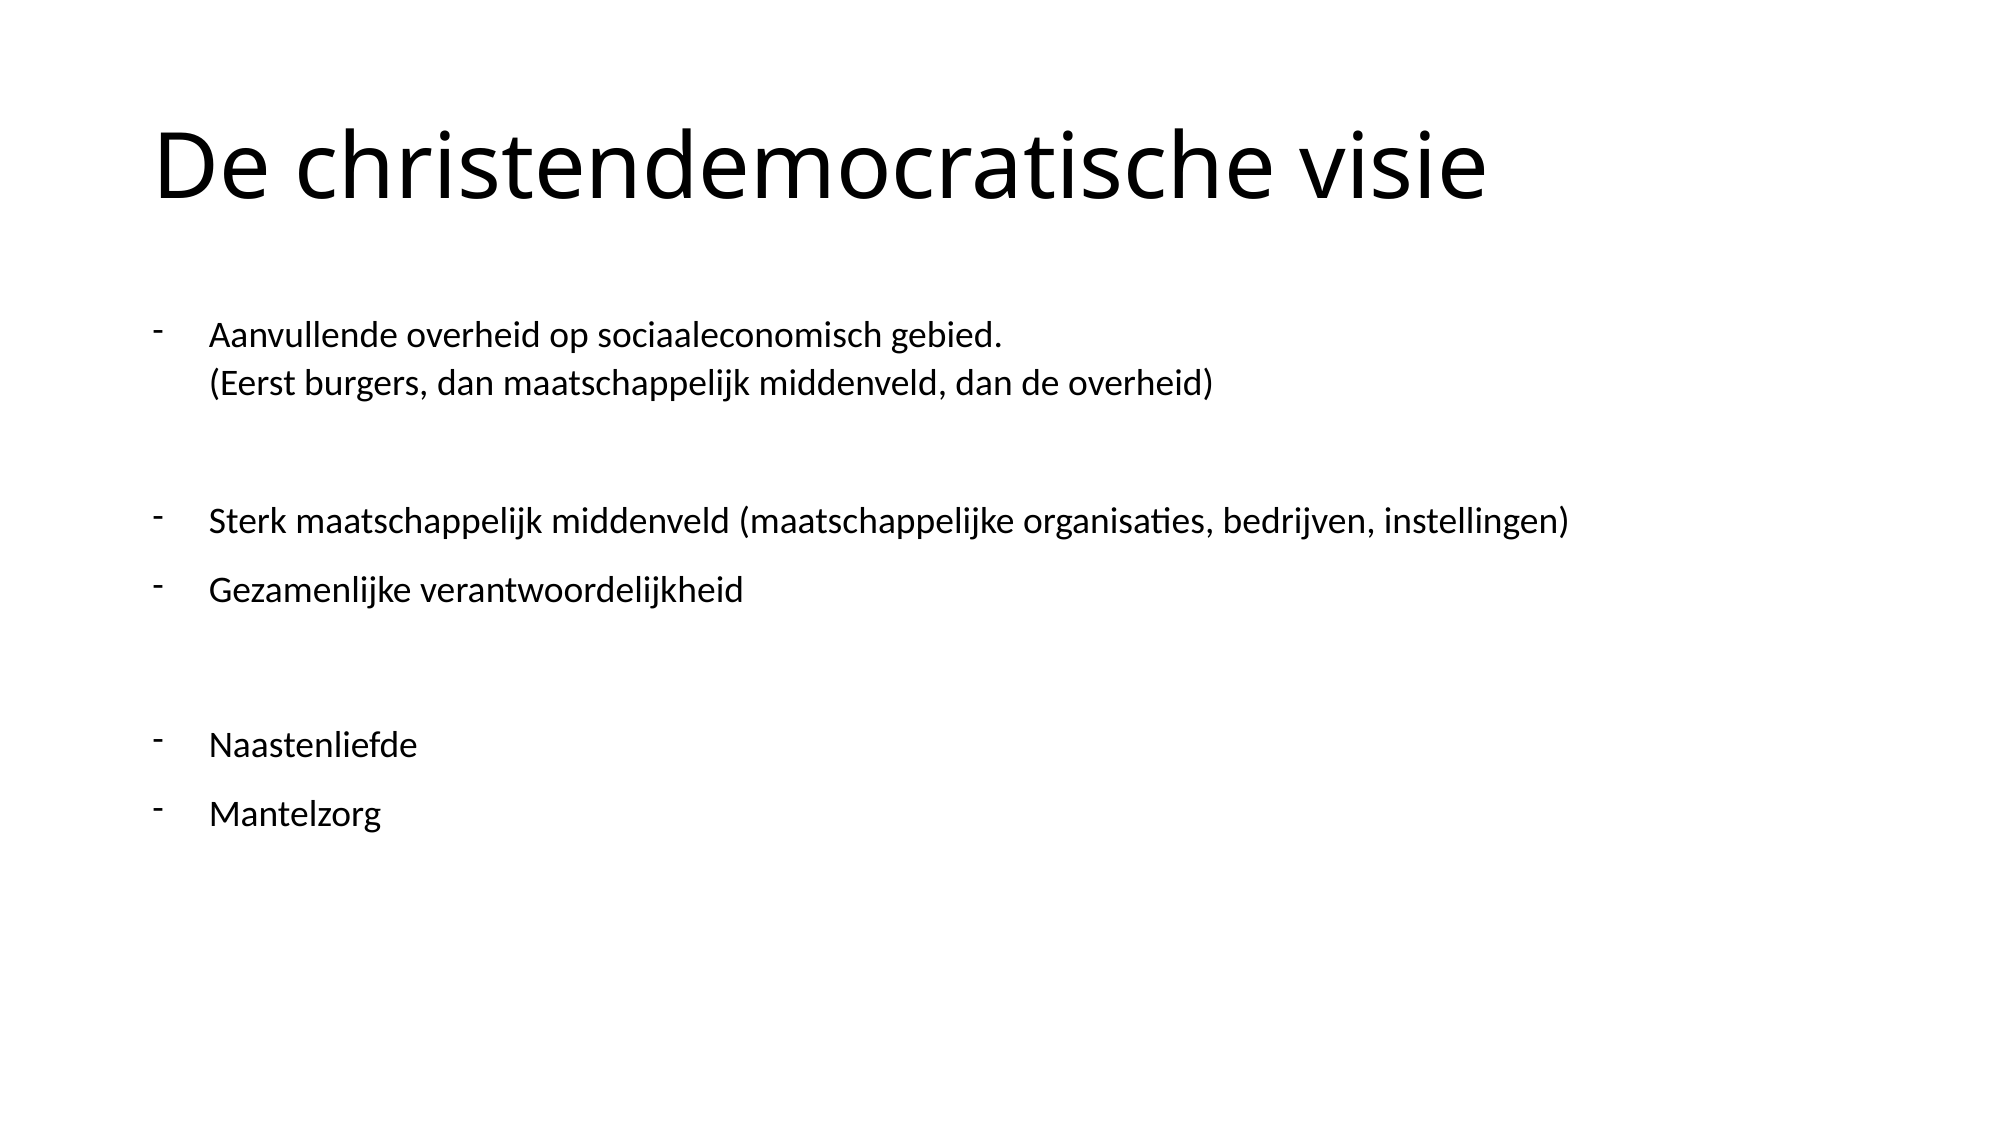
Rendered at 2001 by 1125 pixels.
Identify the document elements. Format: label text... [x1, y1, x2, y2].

title De christendemocratische visie [137, 59, 1863, 278]
list Aanvullende overheid op sociaaleconomisch gebied. (Eerst burgers, dan maatschappelijk middenveld, dan de overheid) Sterk maatschappelijk middenveld (maatschappelijke organisaties, bedrijven, instellingen) Gezamenlijke verantwoordelijkheid Naastenliefde Mantelzorg [137, 299, 1863, 1014]
